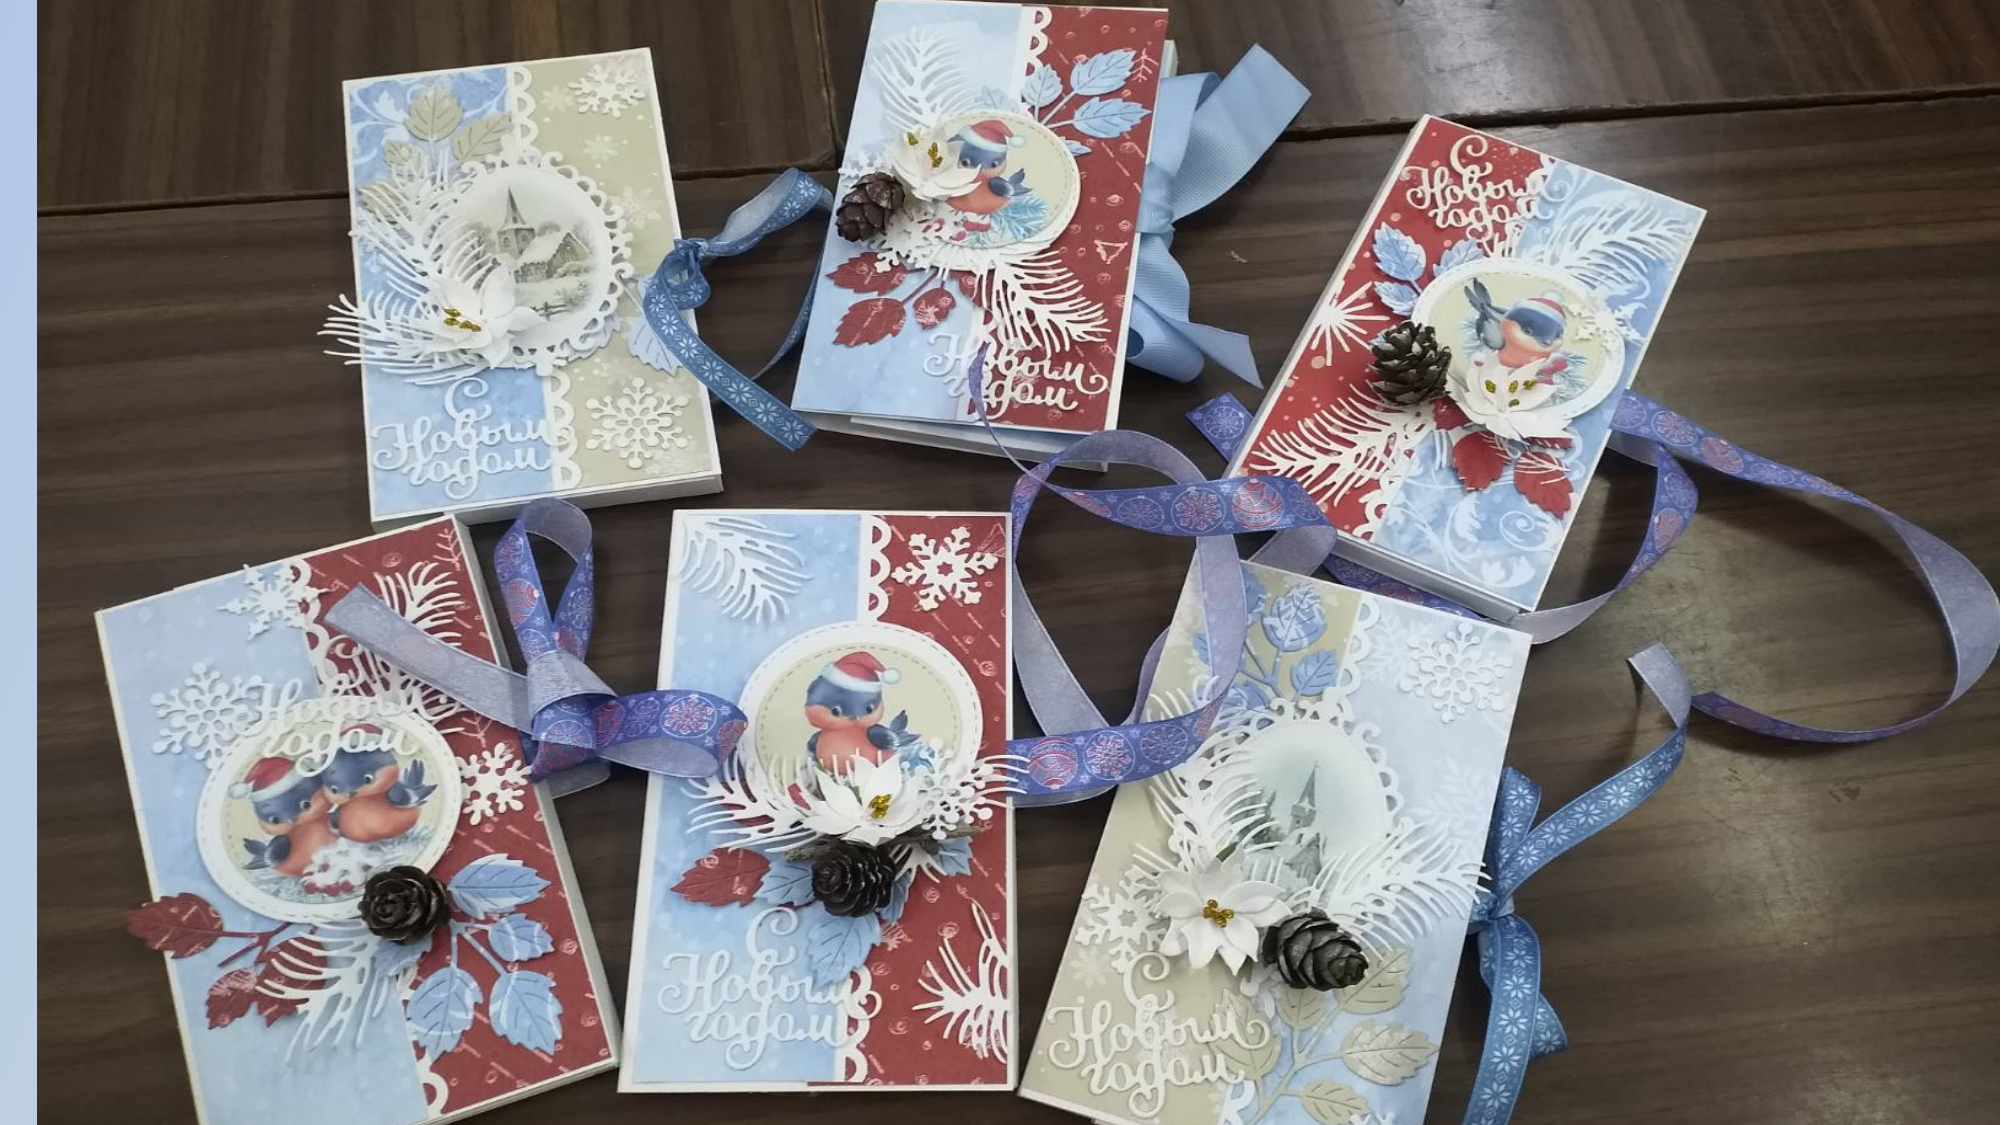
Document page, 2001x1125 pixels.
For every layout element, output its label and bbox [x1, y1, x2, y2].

text_box [0, 0, 37, 1125]
picture [37, 0, 2000, 1125]
